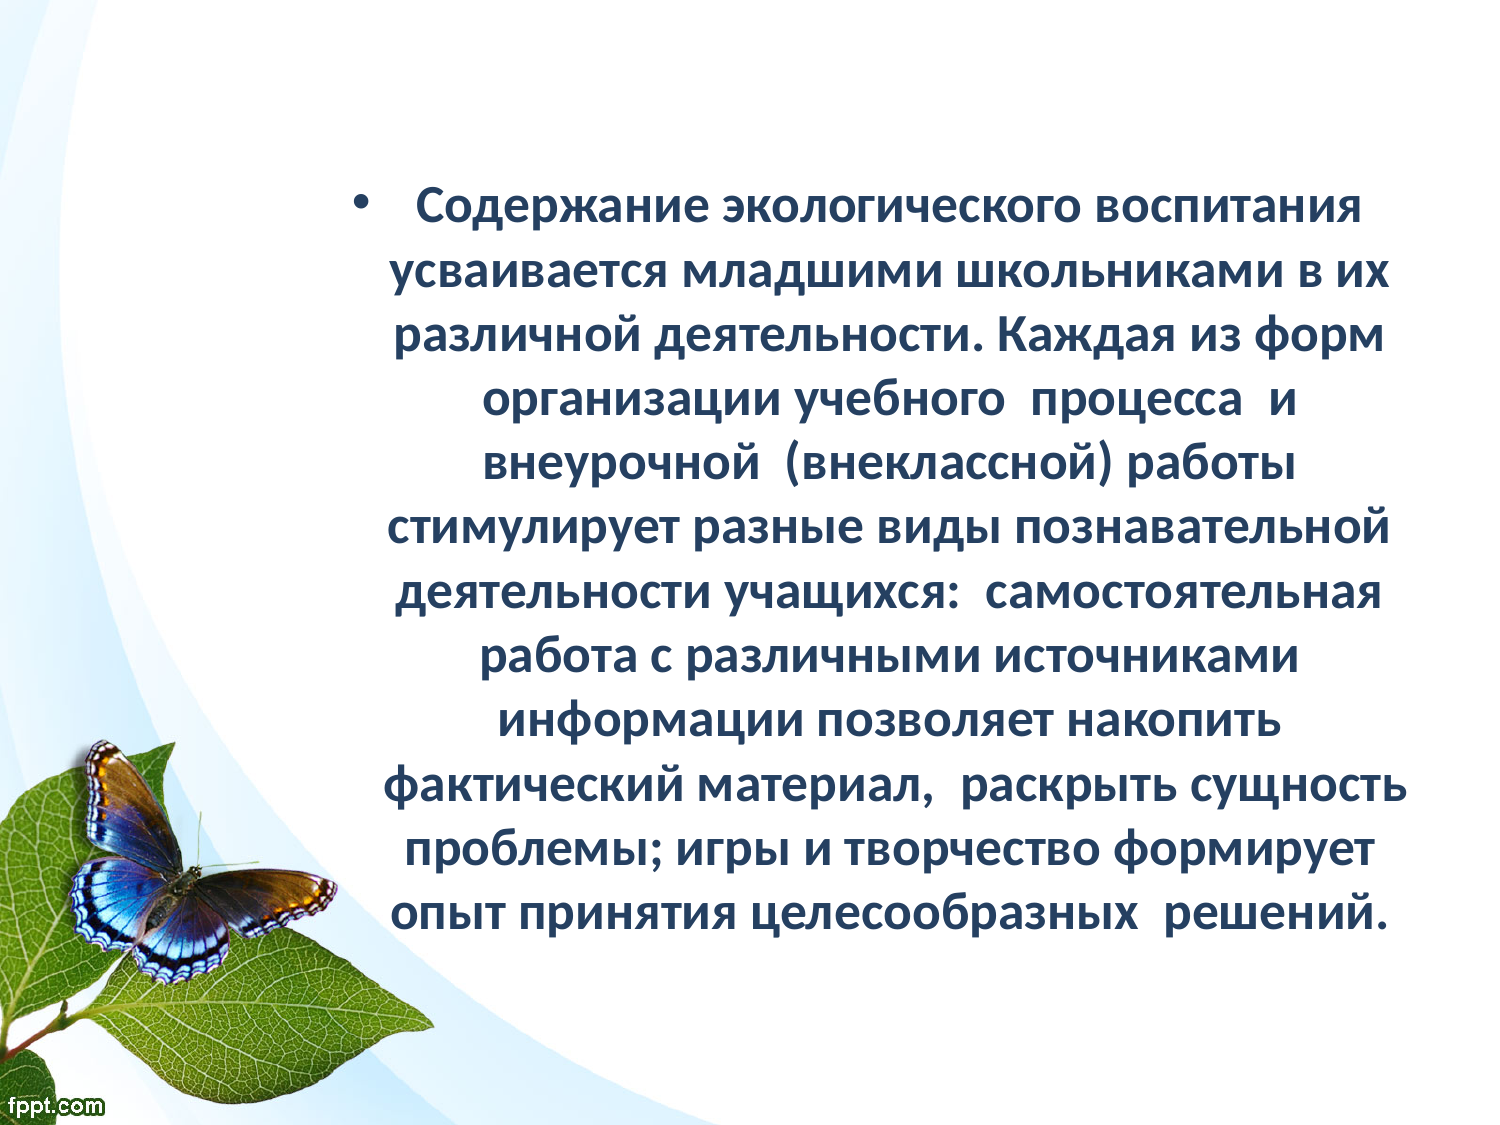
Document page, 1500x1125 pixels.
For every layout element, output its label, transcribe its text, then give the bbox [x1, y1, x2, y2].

picture [0, 0, 1500, 1125]
list Содержание экологического воспитания усваивается младшими школьниками в их различной деятельности. Каждая из форм организации учебного процесса и внеурочной (внеклассной) работы стимулирует разные виды познавательной деятельности учащихся: самостоятельная работа с различными источниками информации позволяет накопить фактический материал, раскрыть сущность проблемы; игры и творчество формирует опыт принятия целесообразных решений. [299, 161, 1425, 1005]
